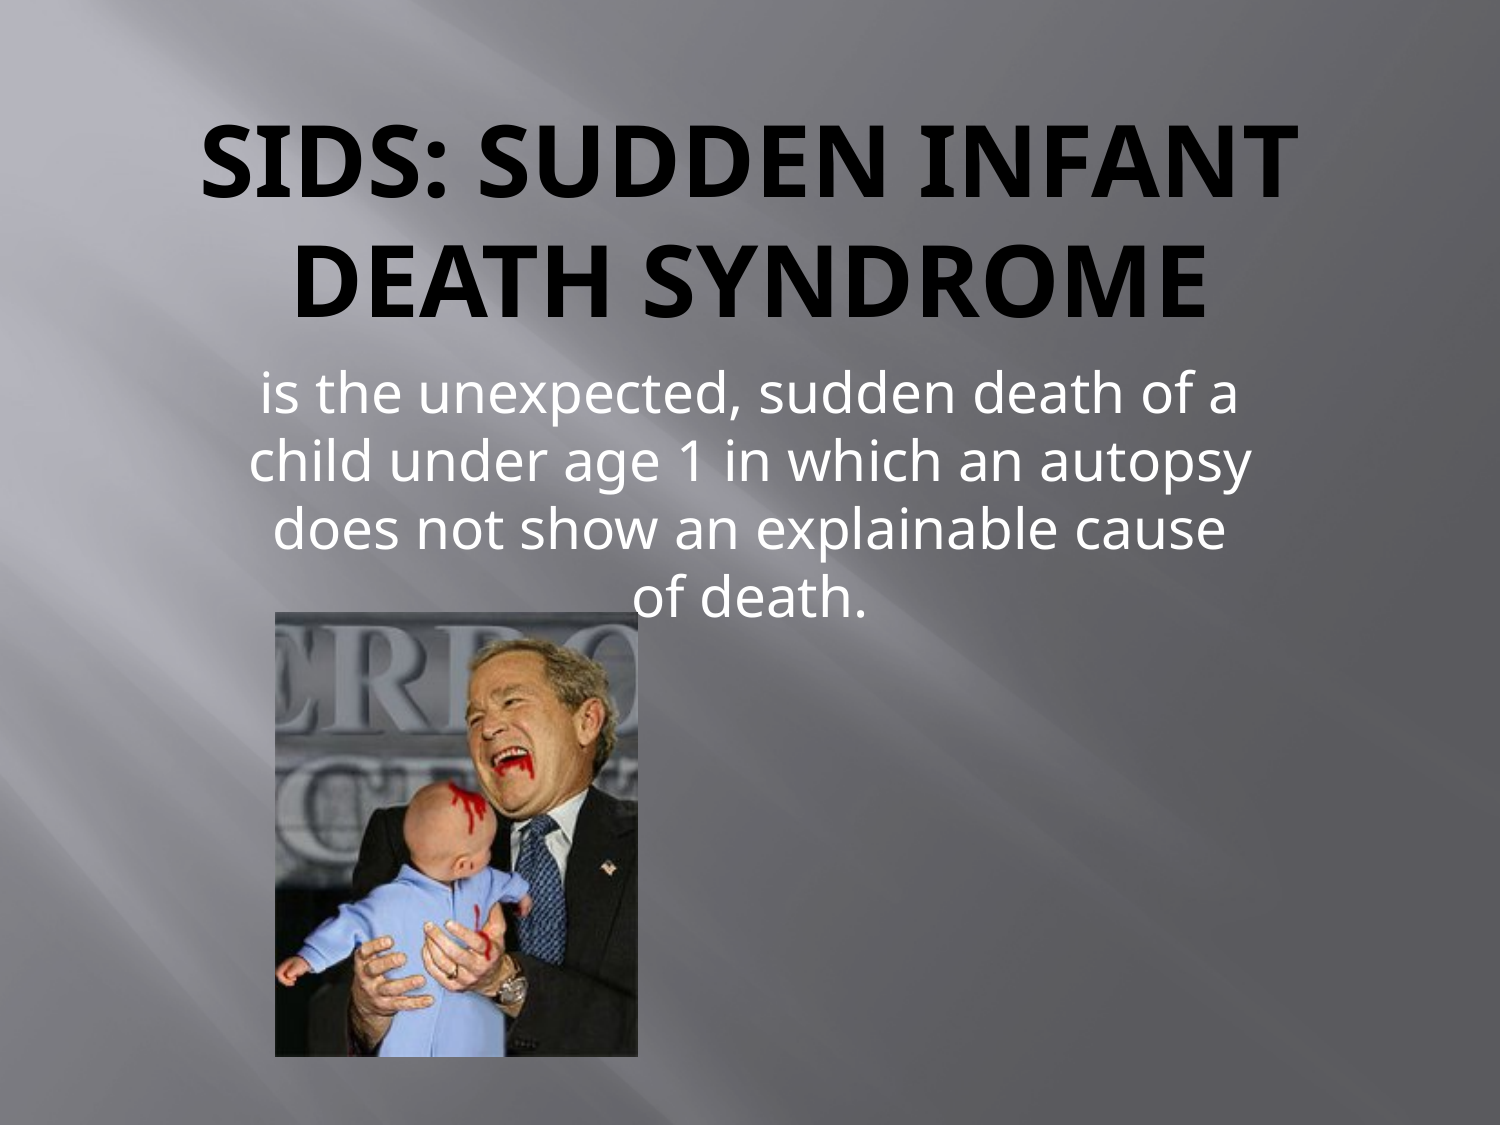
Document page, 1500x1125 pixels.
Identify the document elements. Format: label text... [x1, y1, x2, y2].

picture [274, 612, 638, 1057]
subtitle is the unexpected, sudden death of a child under age 1 in which an autopsy does not show an explainable cause of death. [225, 350, 1275, 638]
title SIDS: Sudden Infant Death Syndrome [75, 37, 1425, 338]
